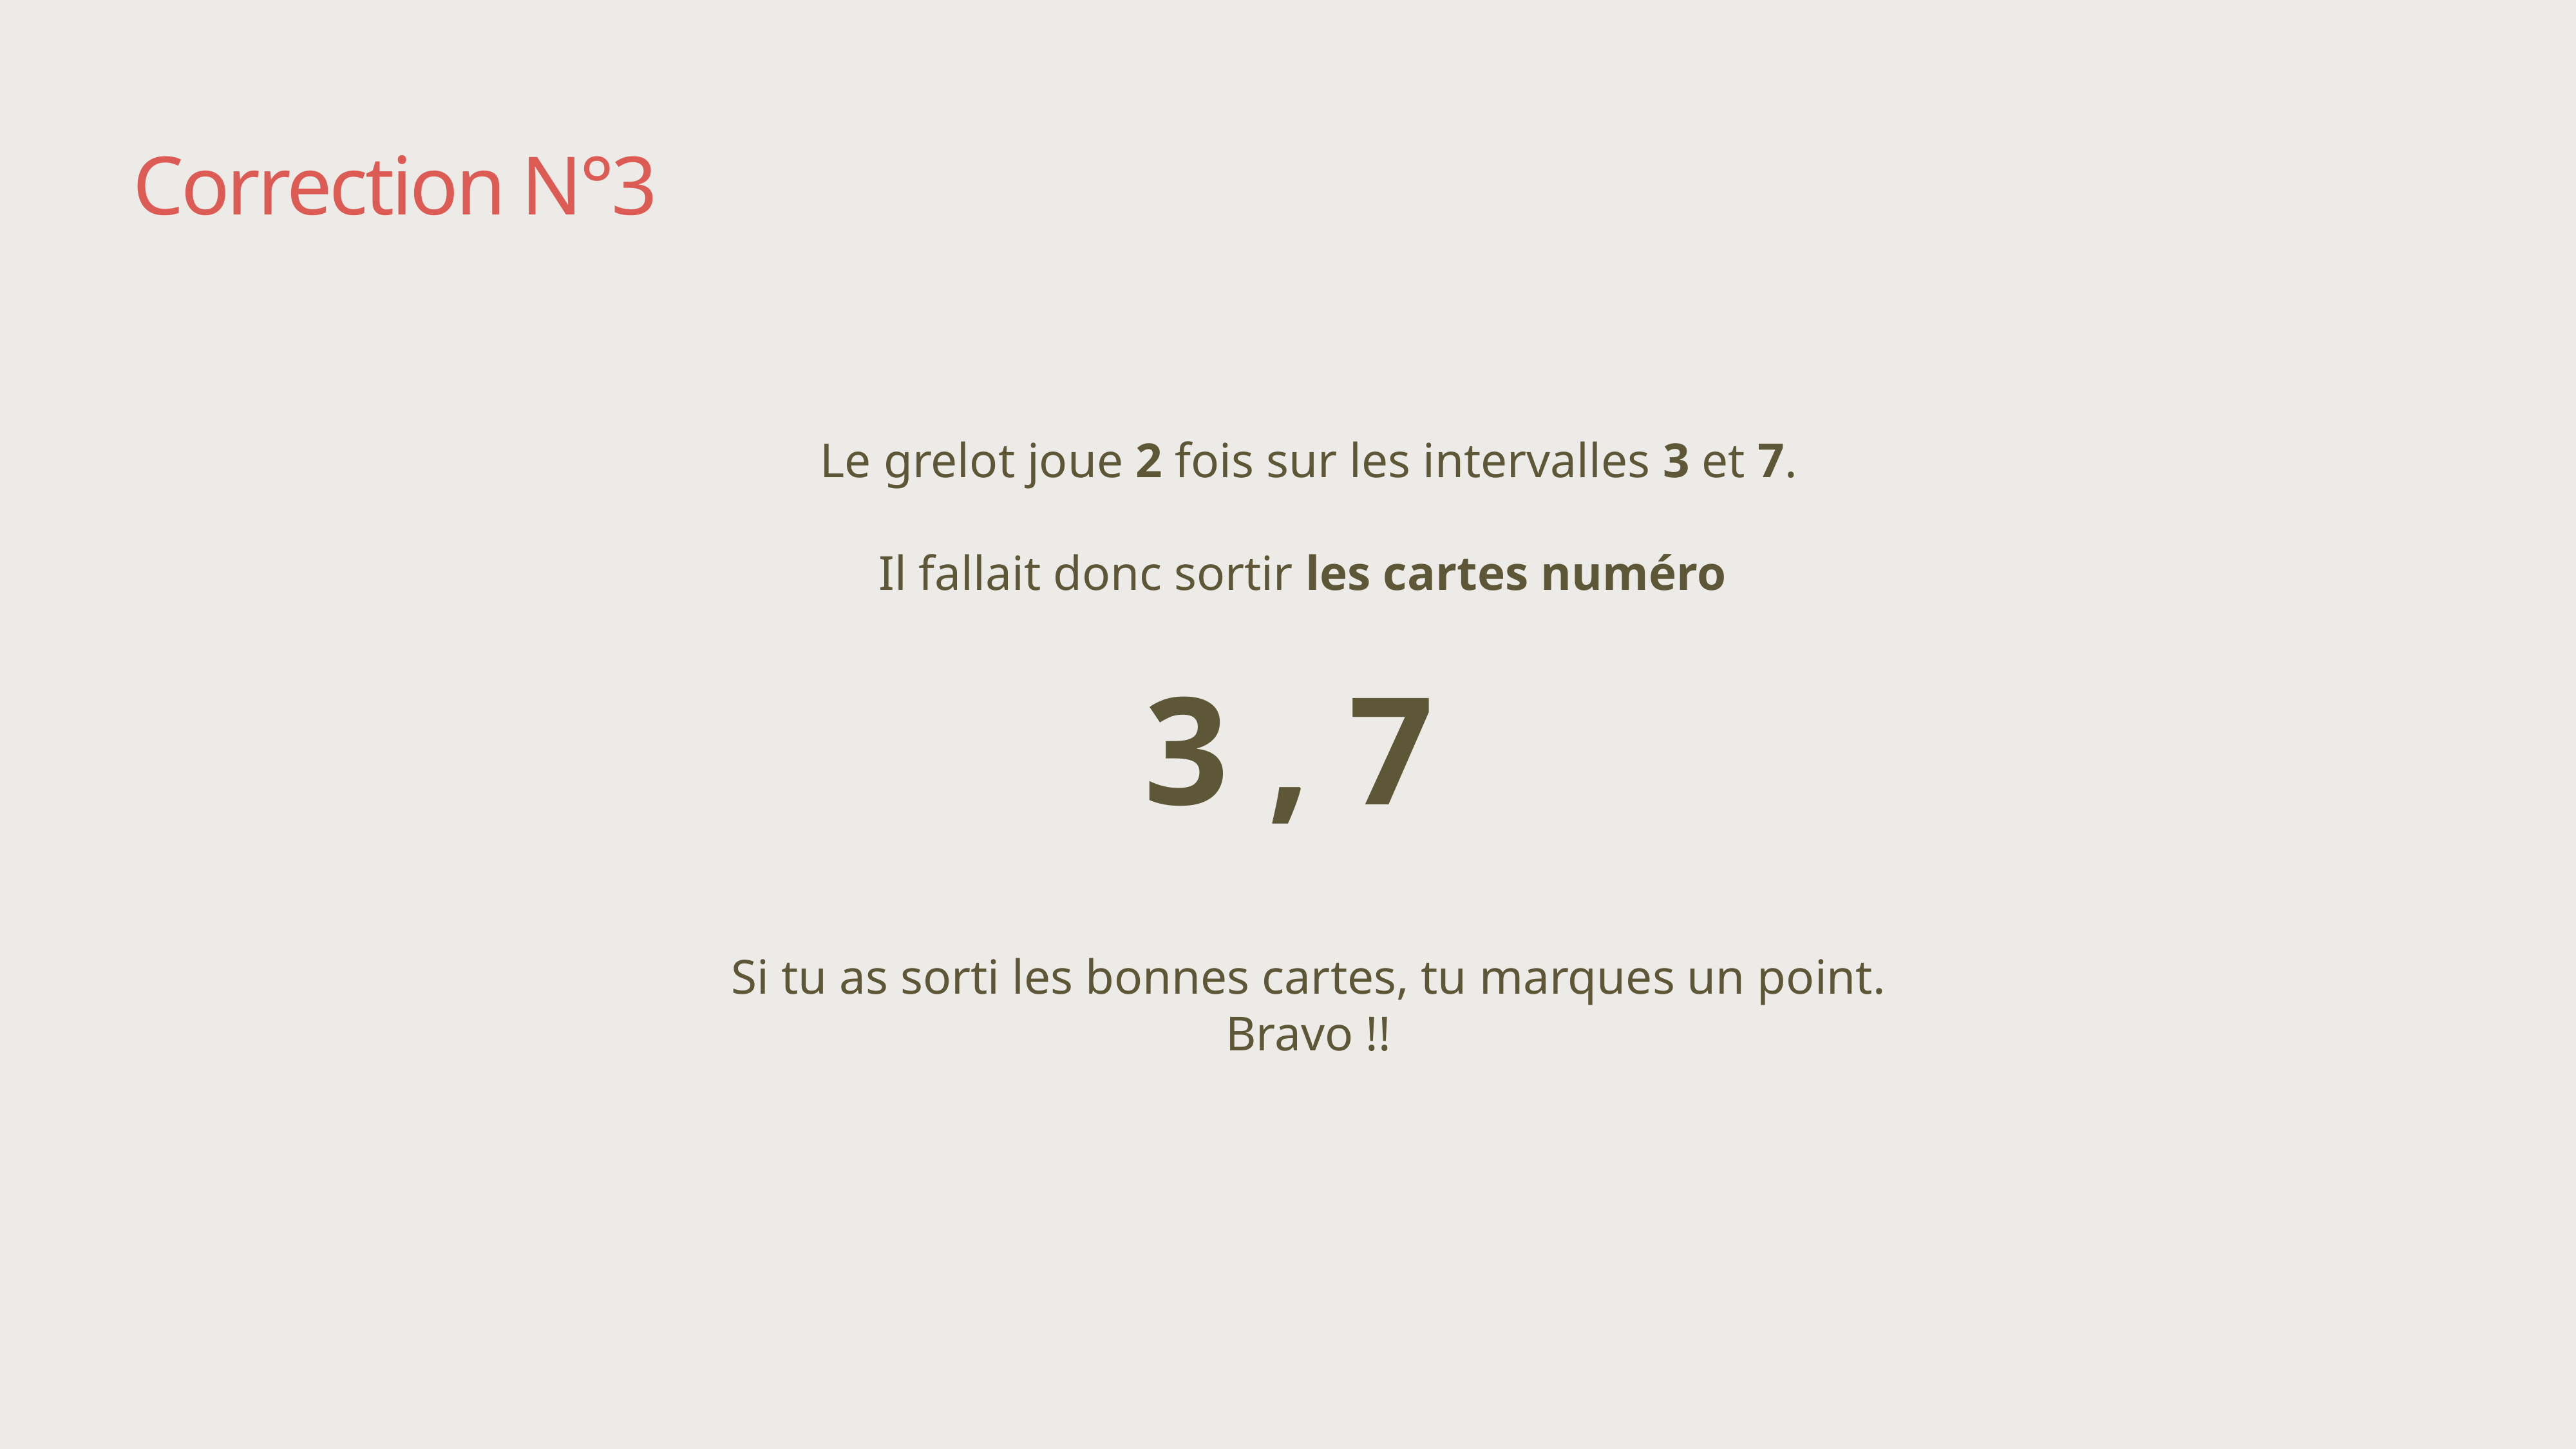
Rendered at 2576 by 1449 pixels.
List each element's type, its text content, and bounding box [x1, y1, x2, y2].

text_box Le grelot joue 2 fois sur les intervalles 3 et 7. Il fallait donc sortir les cartes numéro 3 , 7 Si tu as sorti les bonnes cartes, tu marques un point. Bravo !! [709, 425, 1908, 1066]
title Correction N°3 [127, 111, 2449, 236]
